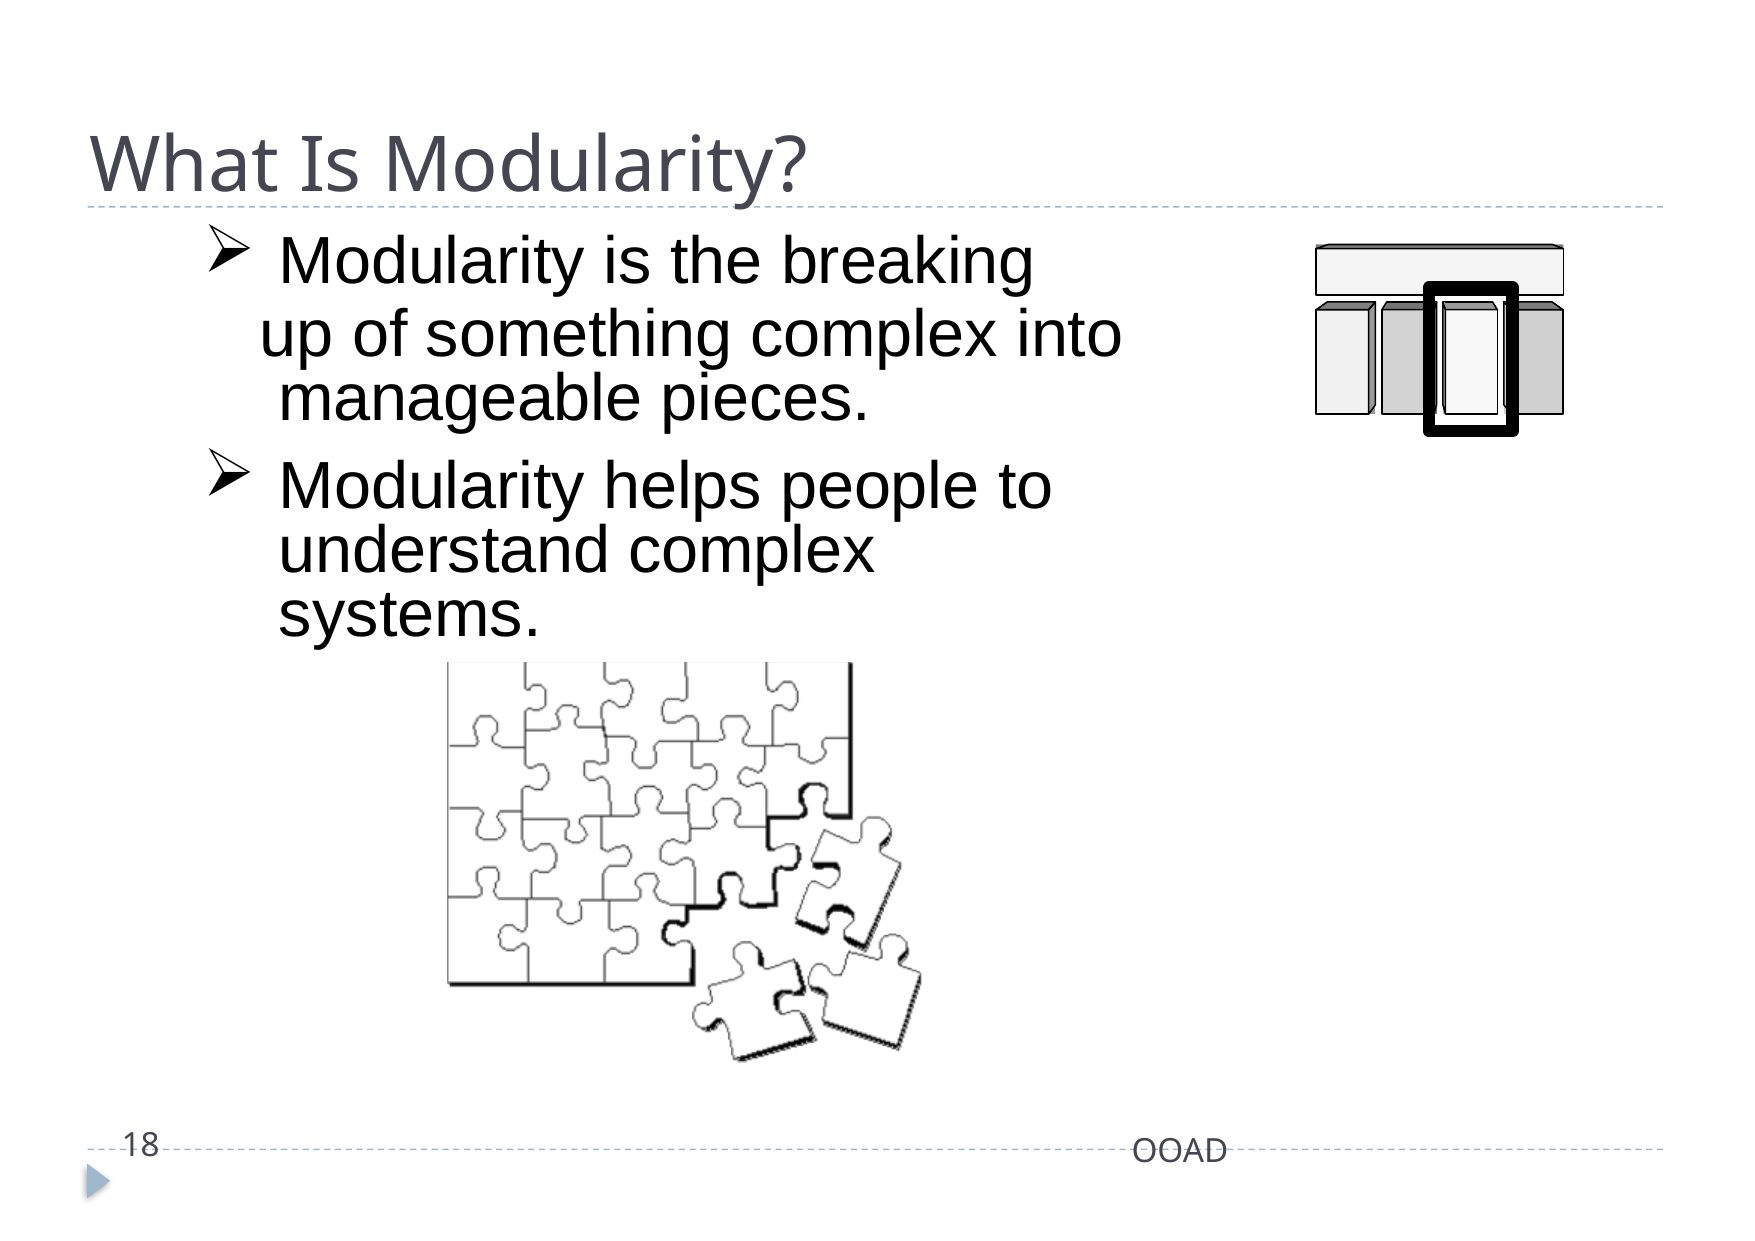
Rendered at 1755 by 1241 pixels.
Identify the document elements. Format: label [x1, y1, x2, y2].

text_box [447, 662, 922, 1063]
title [87, 0, 1667, 207]
text_box [201, 224, 1143, 649]
text_box [1315, 244, 1564, 432]
slide_number [117, 1149, 498, 1241]
text_box [1316, 301, 1376, 415]
footer [556, 1149, 1229, 1241]
